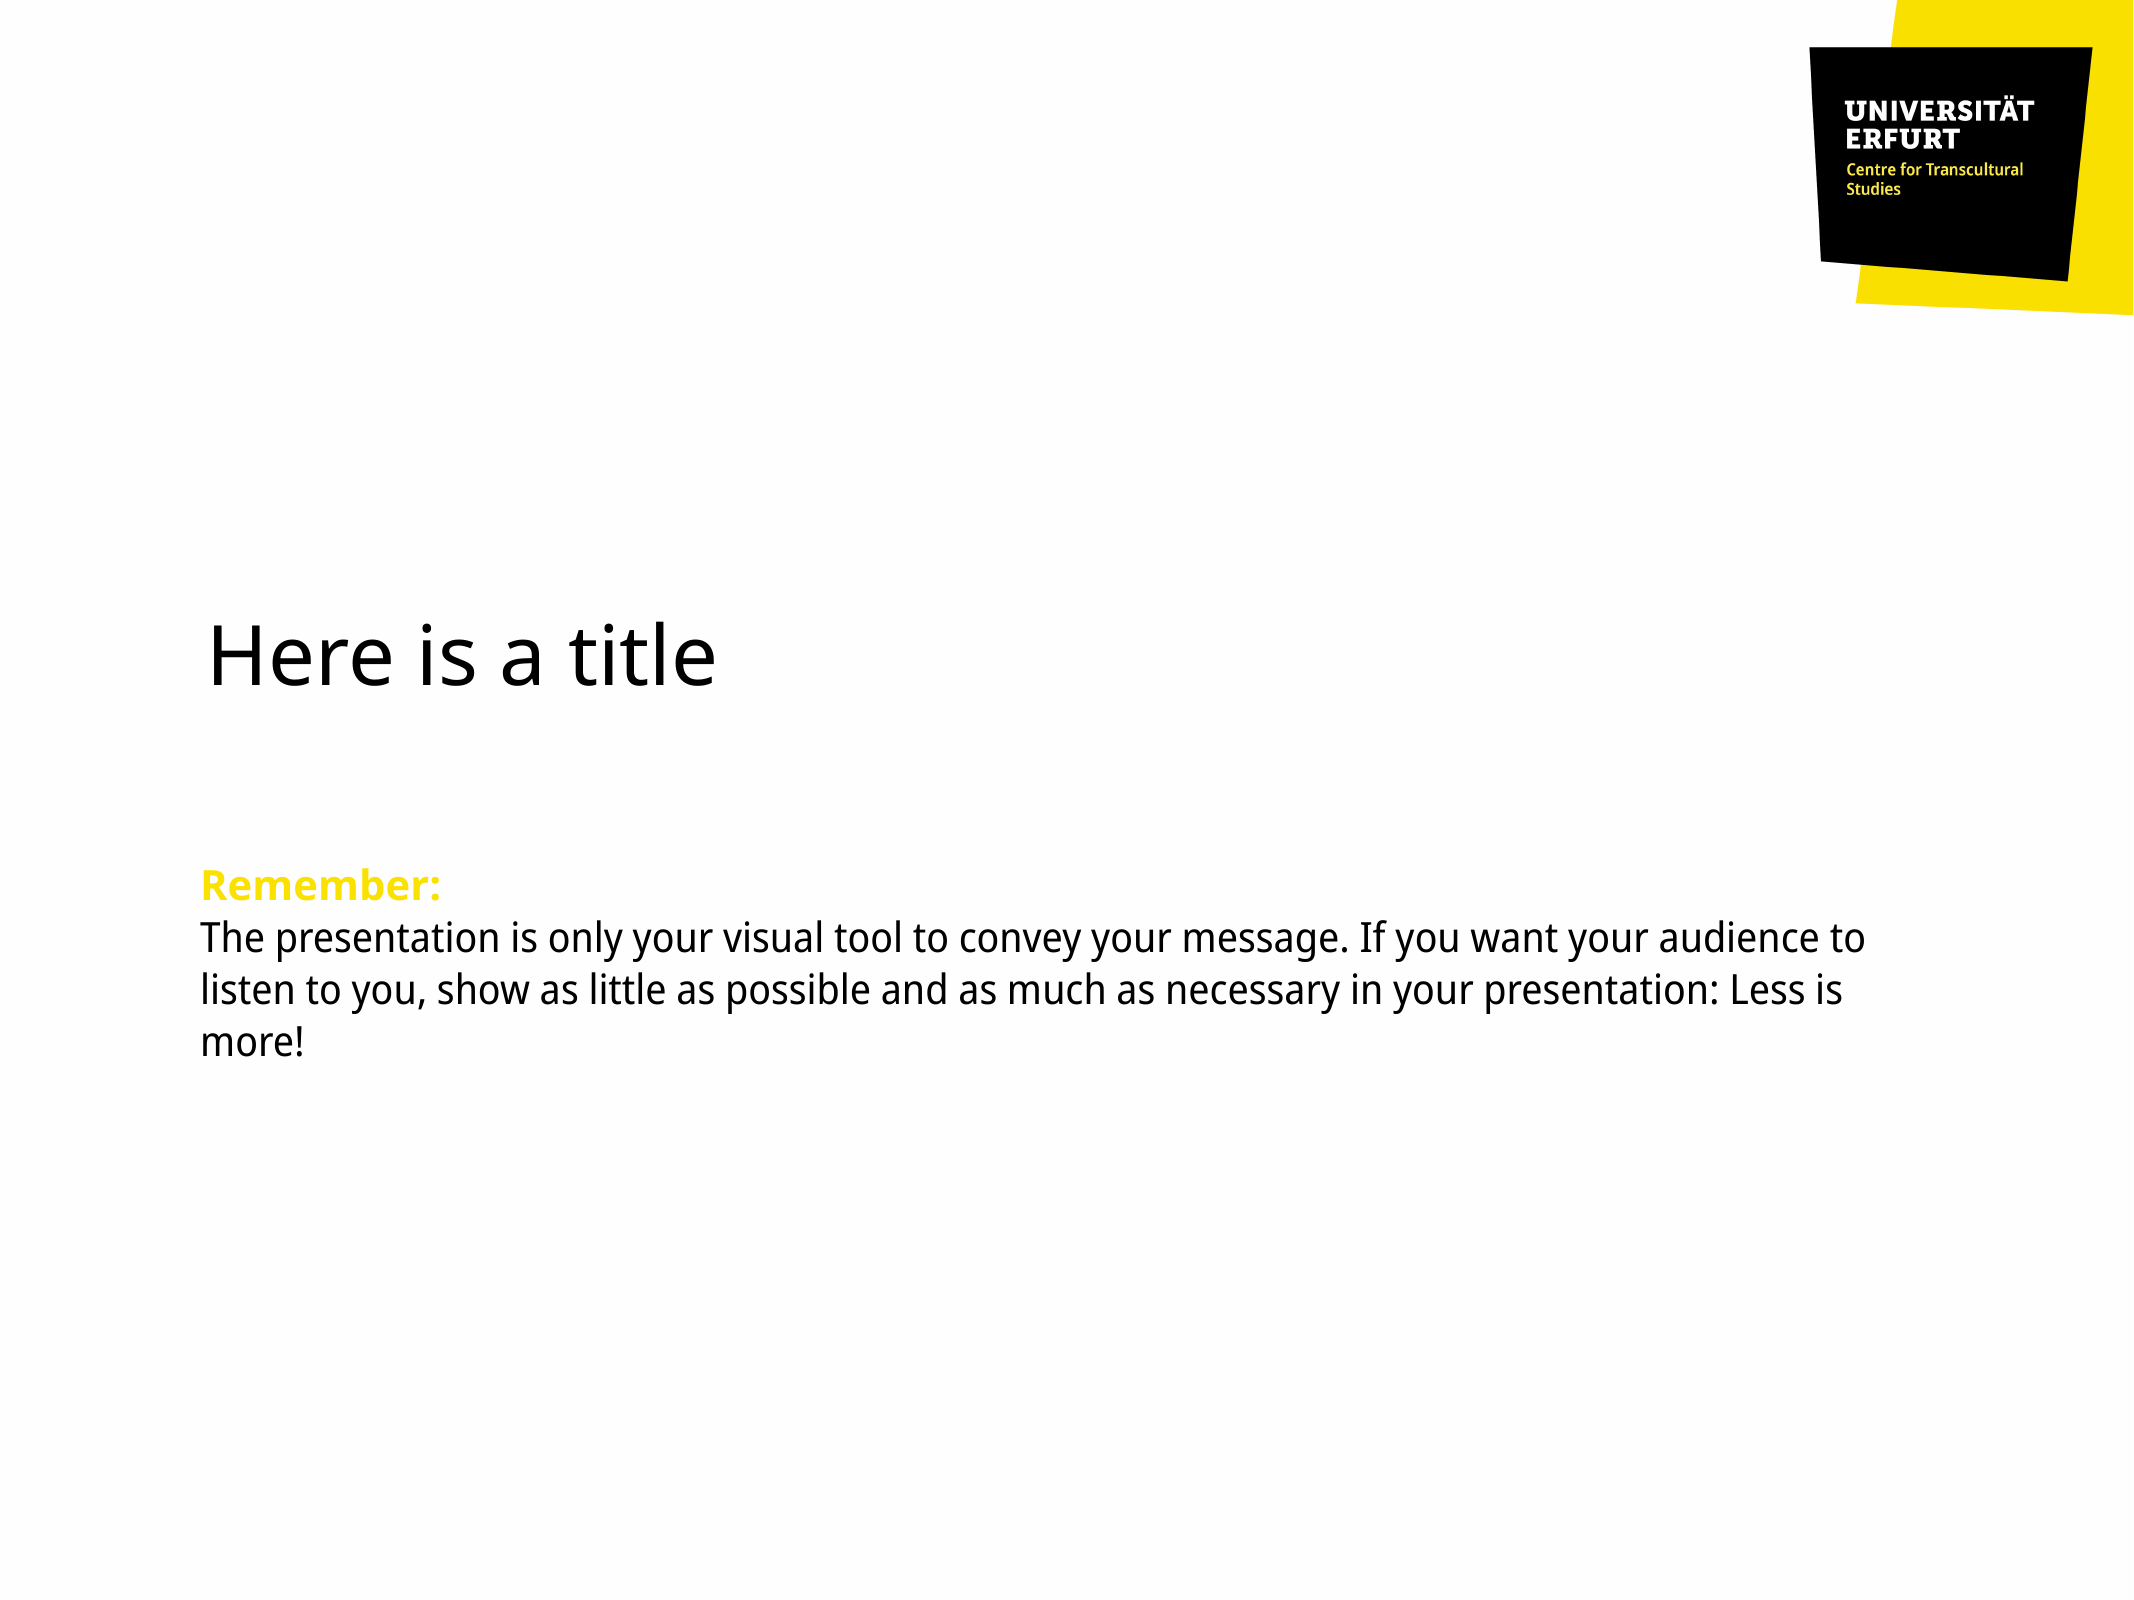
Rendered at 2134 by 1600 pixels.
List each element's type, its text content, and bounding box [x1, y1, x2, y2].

text_box Here is a title [191, 594, 1711, 825]
picture [0, 0, 2134, 1600]
text_box Remember: The presentation is only your visual tool to convey your message. If you want your audience to listen to you, show as little as possible and as much as necessary in your presentation: Less is more! [191, 847, 1909, 1089]
